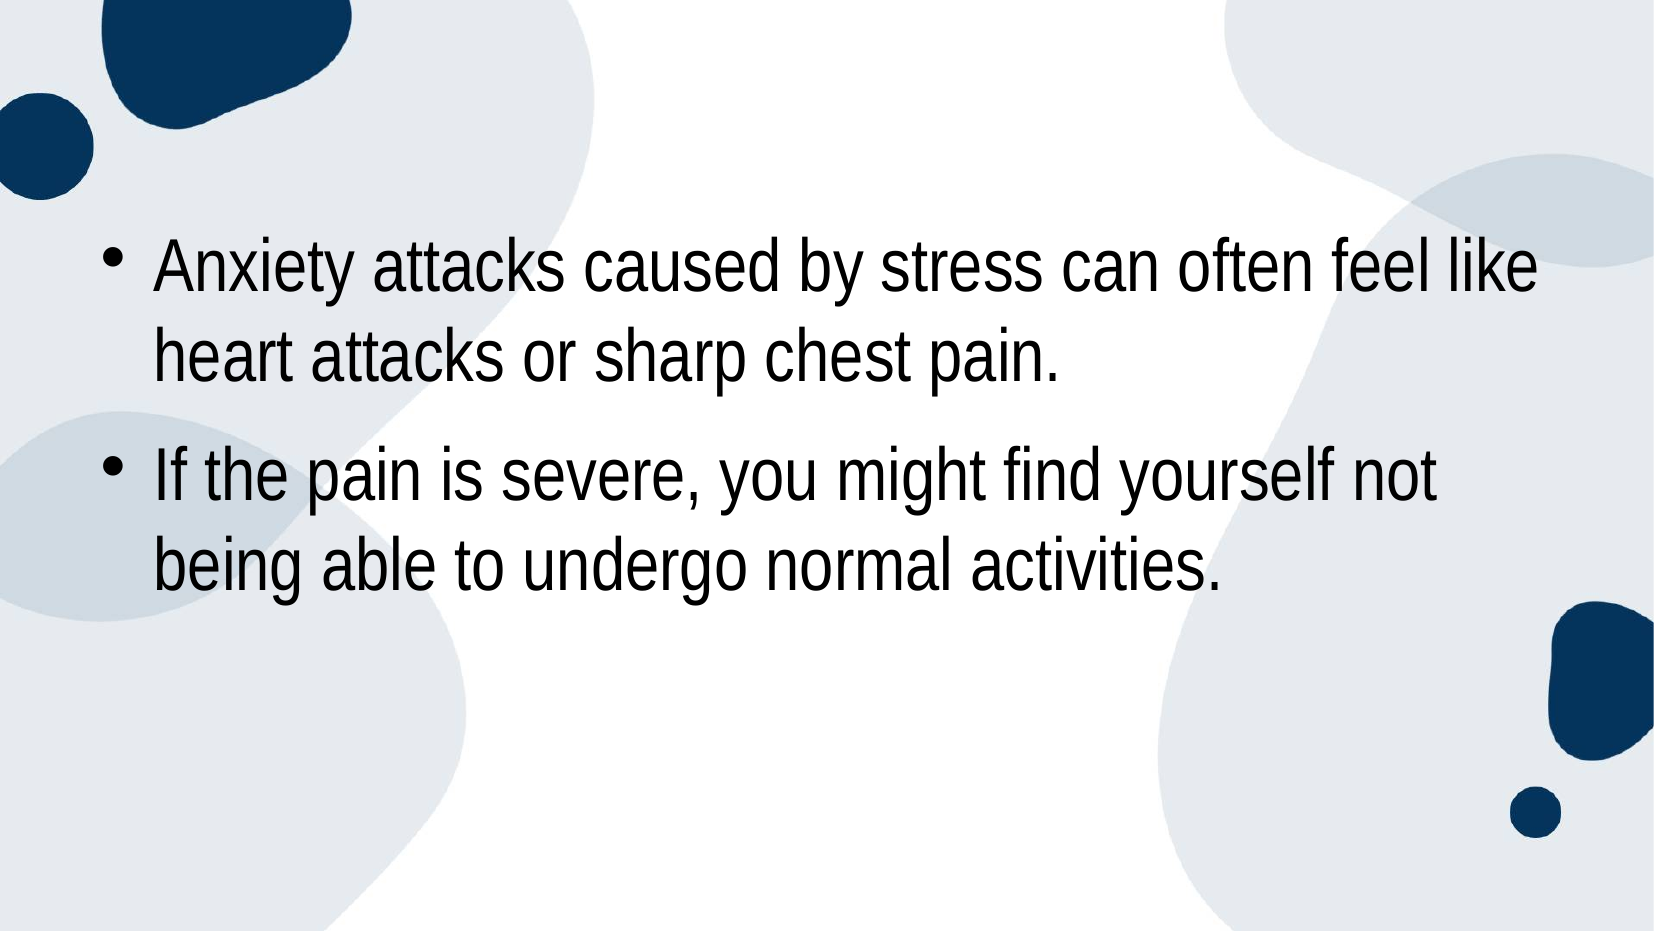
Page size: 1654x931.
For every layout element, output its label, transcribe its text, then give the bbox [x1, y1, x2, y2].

picture [0, 0, 1654, 931]
text_box [82, 37, 1571, 193]
text_box Anxiety attacks caused by stress can often feel like heart attacks or sharp chest pain. If the pain is severe, you might find yourself not being able to undergo normal activities. [82, 216, 1571, 714]
